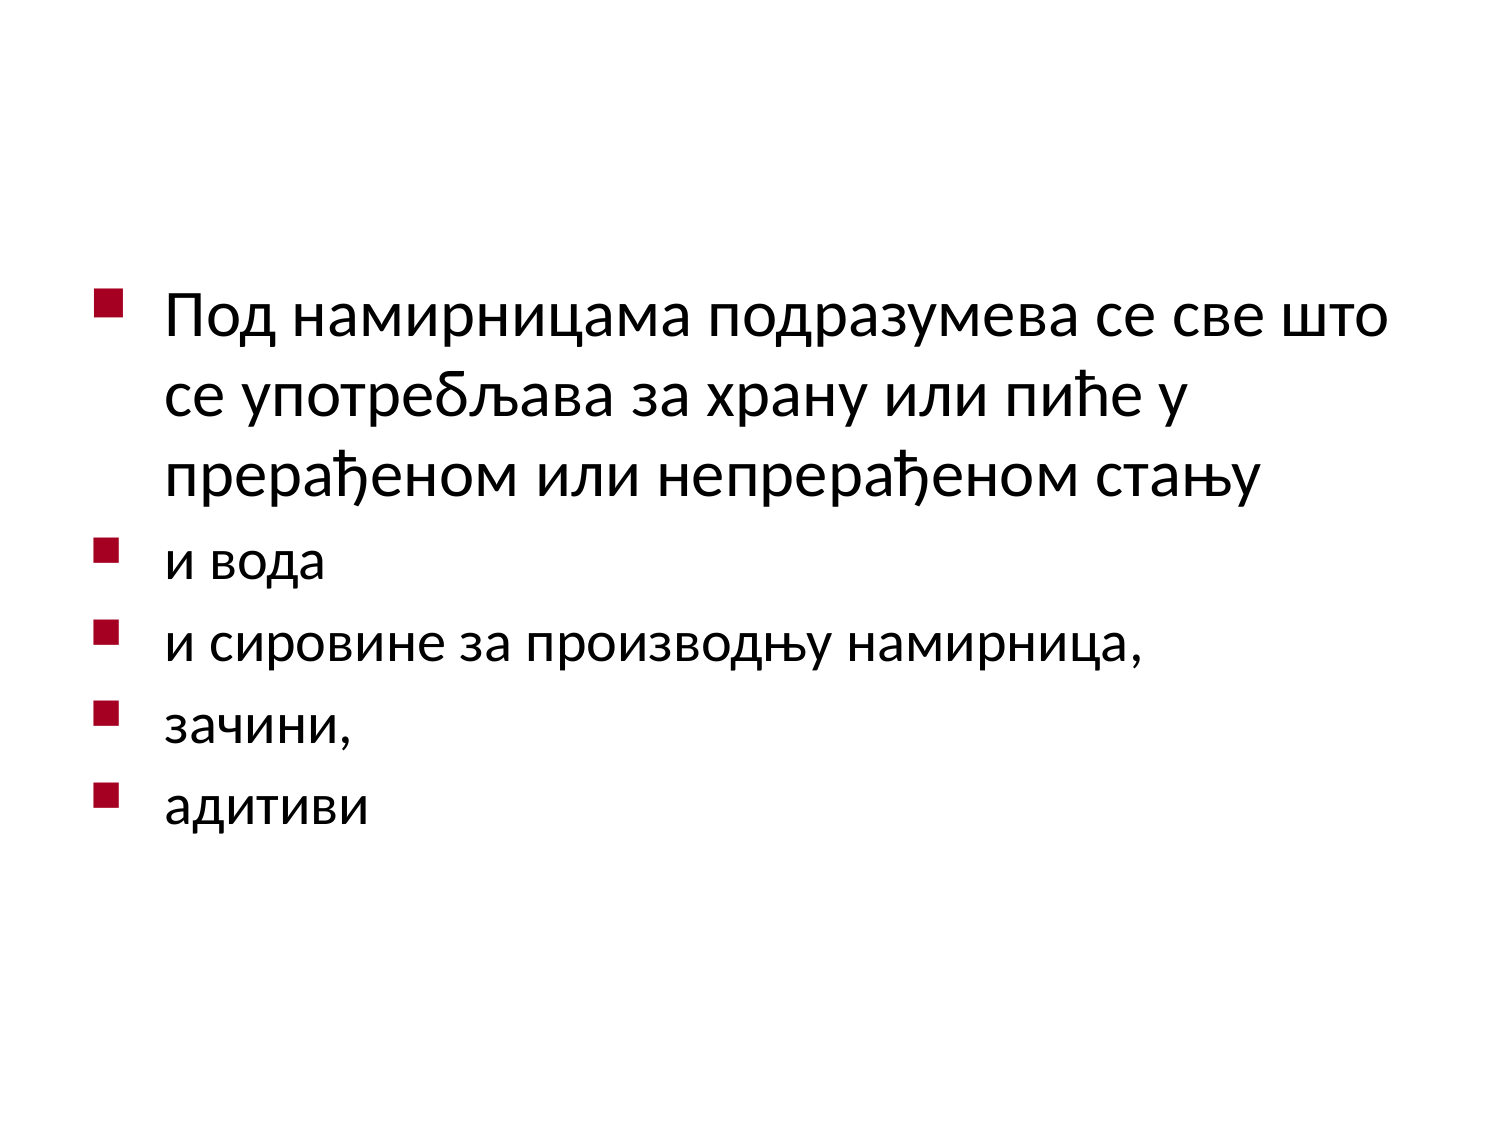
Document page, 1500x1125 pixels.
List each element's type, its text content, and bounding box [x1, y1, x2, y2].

text_box Под намирницама подразумева се све што се употребљава за храну или пиће у прерађеном или непрерађеном стању и вода и сировине за производњу намирница, зачини, адитиви [74, 262, 1425, 821]
